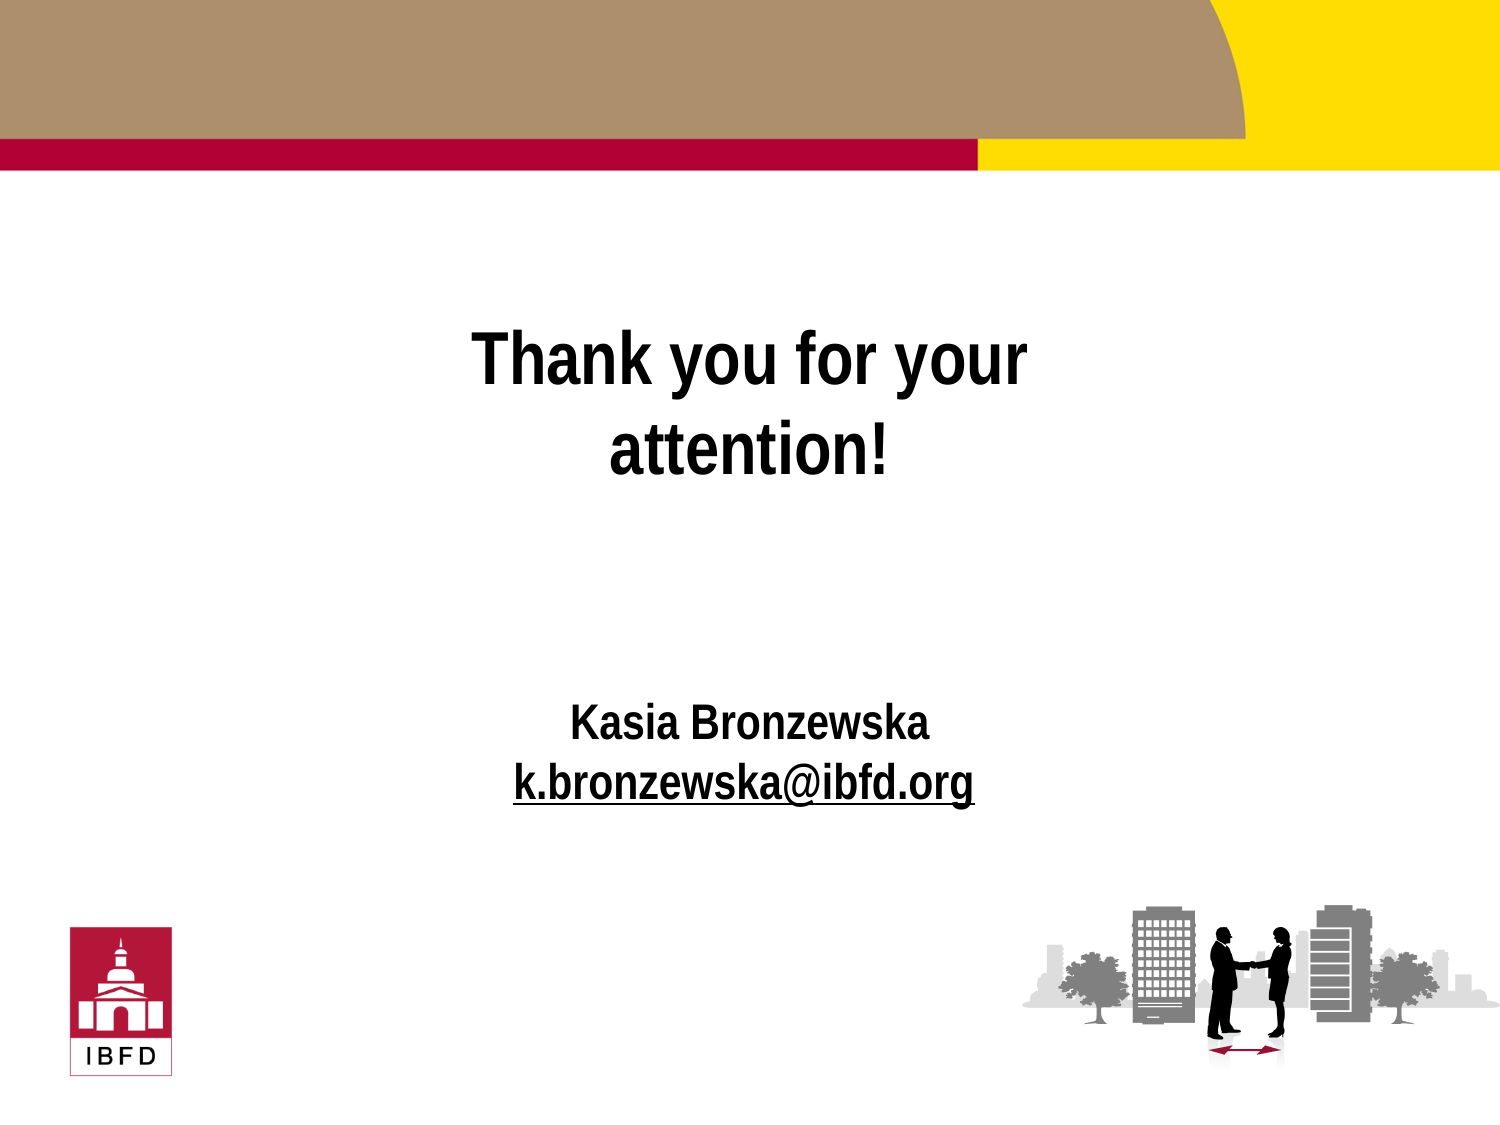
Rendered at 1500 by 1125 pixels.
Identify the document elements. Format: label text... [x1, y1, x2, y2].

picture [0, 0, 1500, 1125]
text_box Thank you for your attention! Kasia Bronzewska k.bronzewska@ibfd.org [374, 302, 1125, 818]
